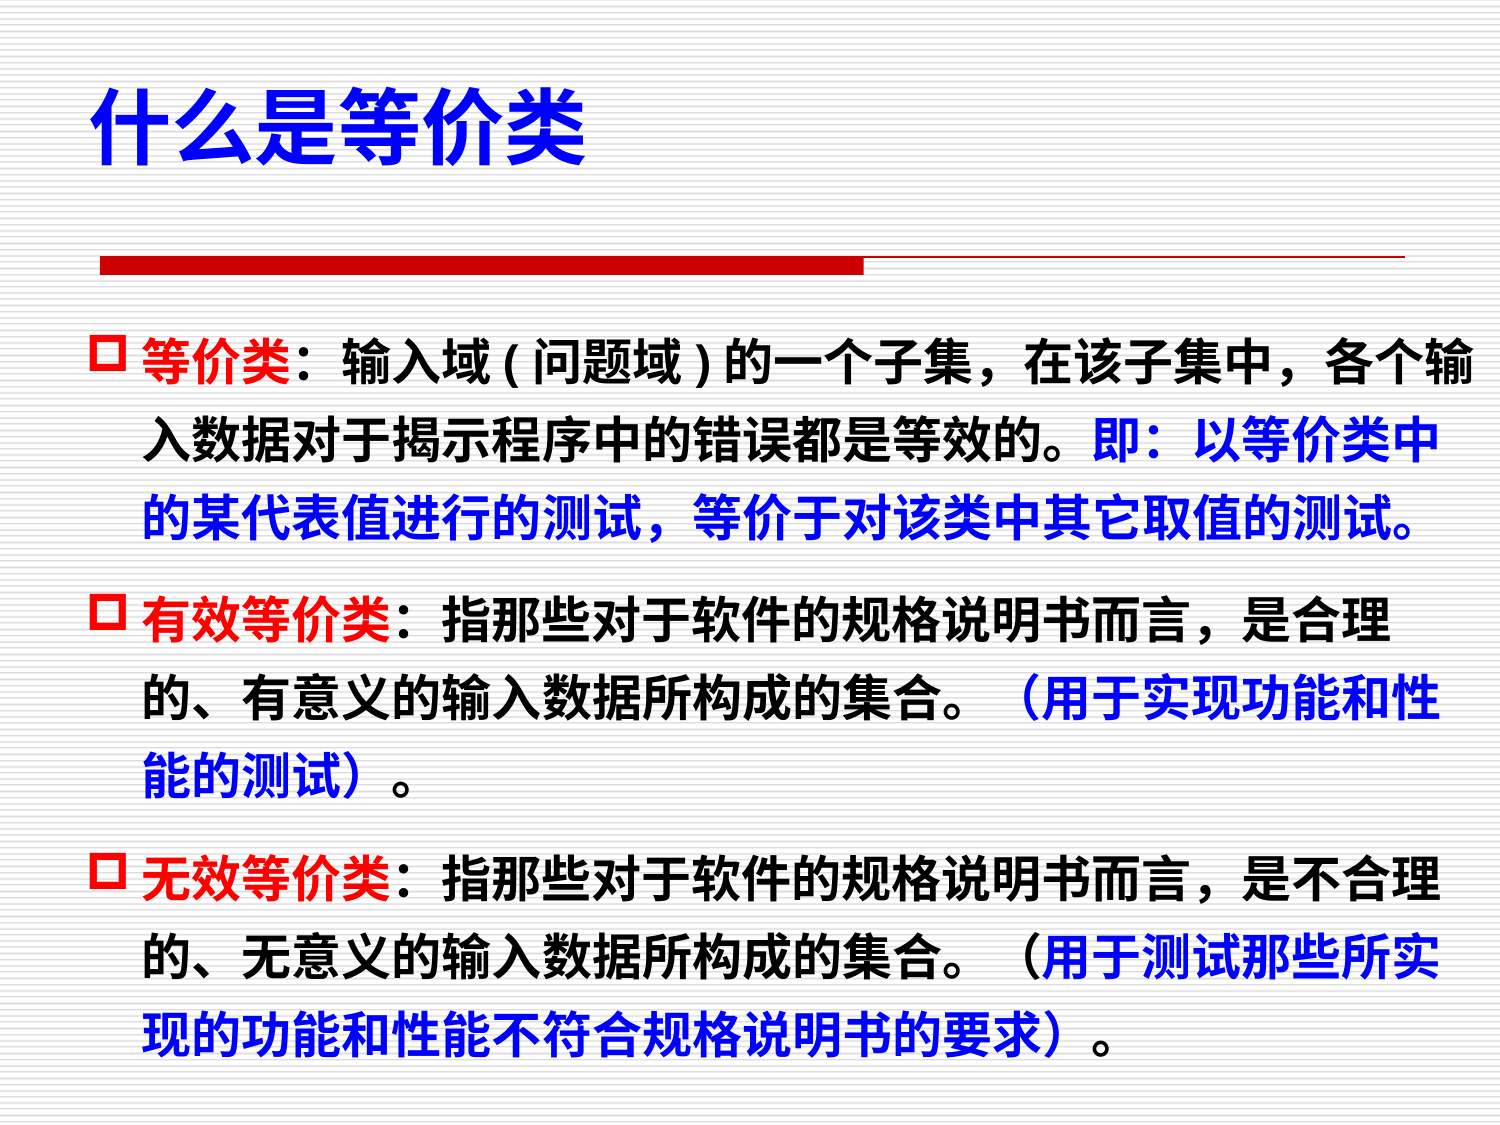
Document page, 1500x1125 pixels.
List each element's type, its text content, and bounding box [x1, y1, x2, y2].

picture [0, 0, 1500, 1125]
text_box 什么是等价类 [73, 67, 1356, 183]
text_box 等价类：输入域(问题域)的一个子集，在该子集中，各个输入数据对于揭示程序中的错误都是等效的。即：以等价类中的某代表值进行的测试，等价于对该类中其它取值的测试。 有效等价类：指那些对于软件的规格说明书而言，是合理的、有意义的输入数据所构成的集合。（用于实现功能和性能的测试）。 无效等价类：指那些对于软件的规格说明书而言，是不合理的、无意义的输入数据所构成的集合。（用于测试那些所实现的功能和性能不符合规格说明书的要求）。 [70, 304, 1500, 1071]
